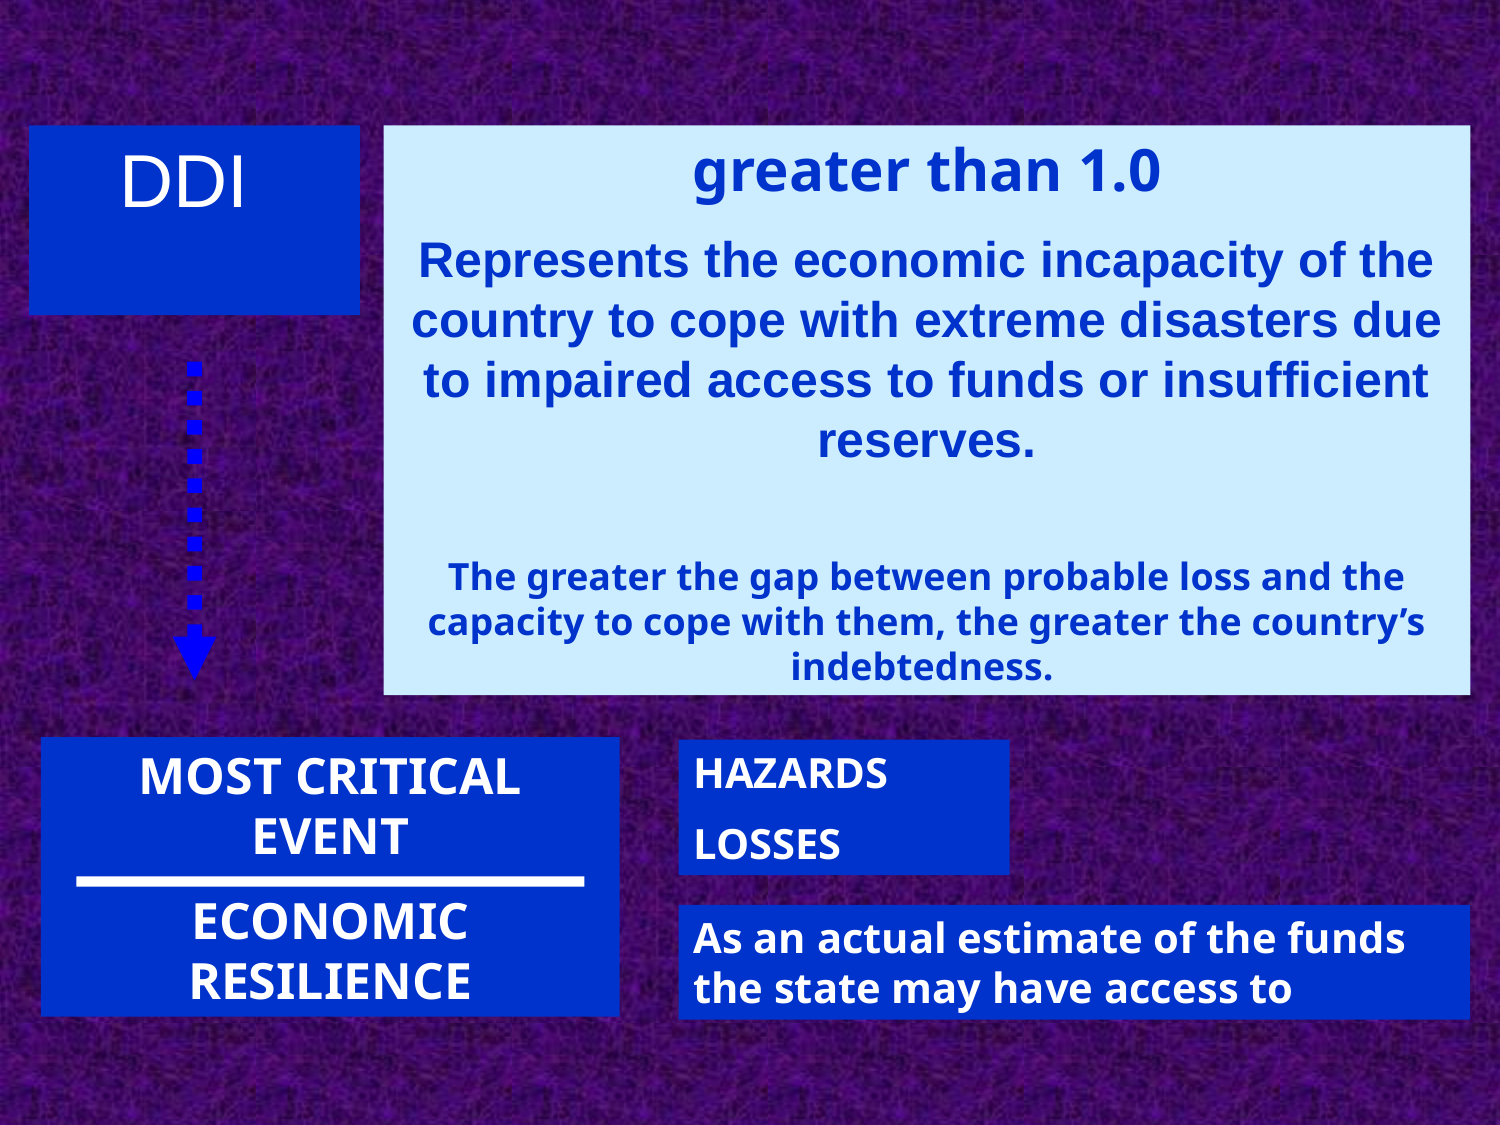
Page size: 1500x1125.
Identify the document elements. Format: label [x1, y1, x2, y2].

text_box [28, 125, 1471, 1022]
picture [0, 0, 1500, 1125]
